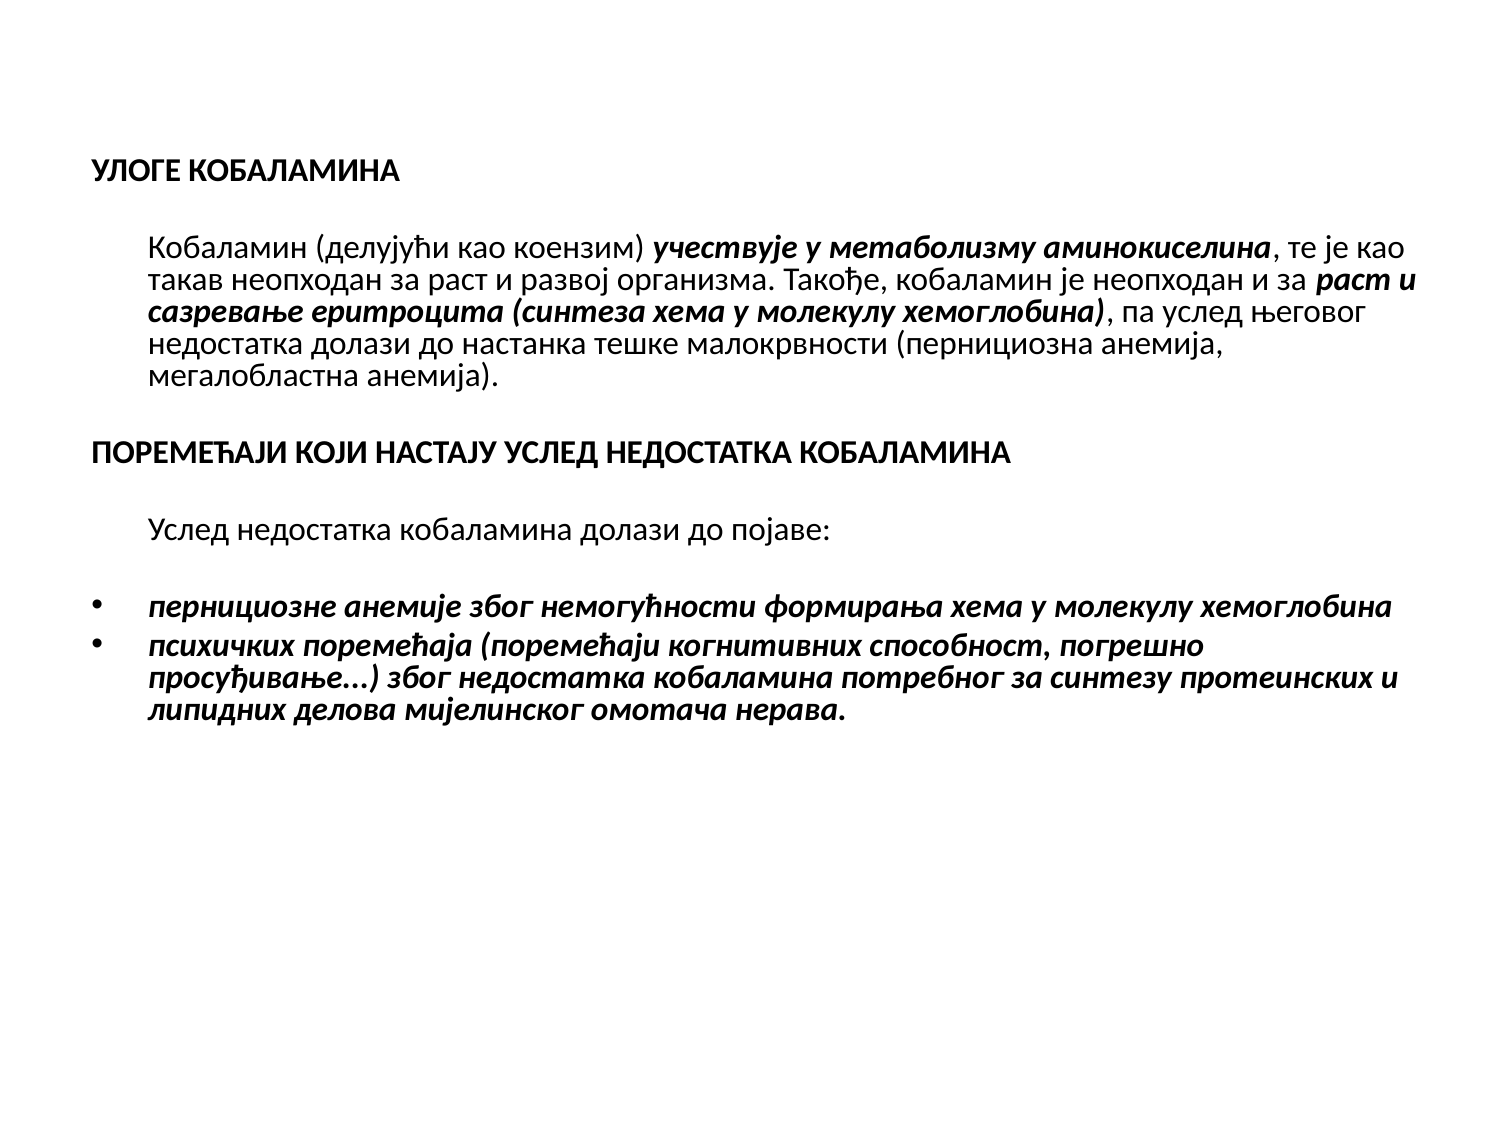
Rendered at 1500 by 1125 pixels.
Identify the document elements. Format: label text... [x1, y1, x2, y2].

text_box УЛОГЕ КОБАЛАМИНА Кобаламин (делујући као коензим) учествује у метаболизму аминокиселина, те је као такав неопходан за раст и развој организма. Такође, кобаламин је неопходан и за раст и сазревање еритроцита (синтеза хема у молекулу хемоглобина), па услед његовог недостатка долази до настанка тешке малокрвности (пернициозна анемија, мегалобластна анемија). ПОРЕМЕЋАЈИ КОЈИ НАСТАЈУ УСЛЕД НЕДОСТАТКА КОБАЛАМИНА Услед недостатка кобаламина долази до појаве: пернициозне анемије због немогућности формирања хема у молекулу хемоглобина психичких поремећаја (поремећаји когнитивних способност, погрешно просуђивање...) због недостатка кобаламина потребног за синтезу протеинских и липидних делова мијелинског омотача нерава. [76, 148, 1440, 887]
